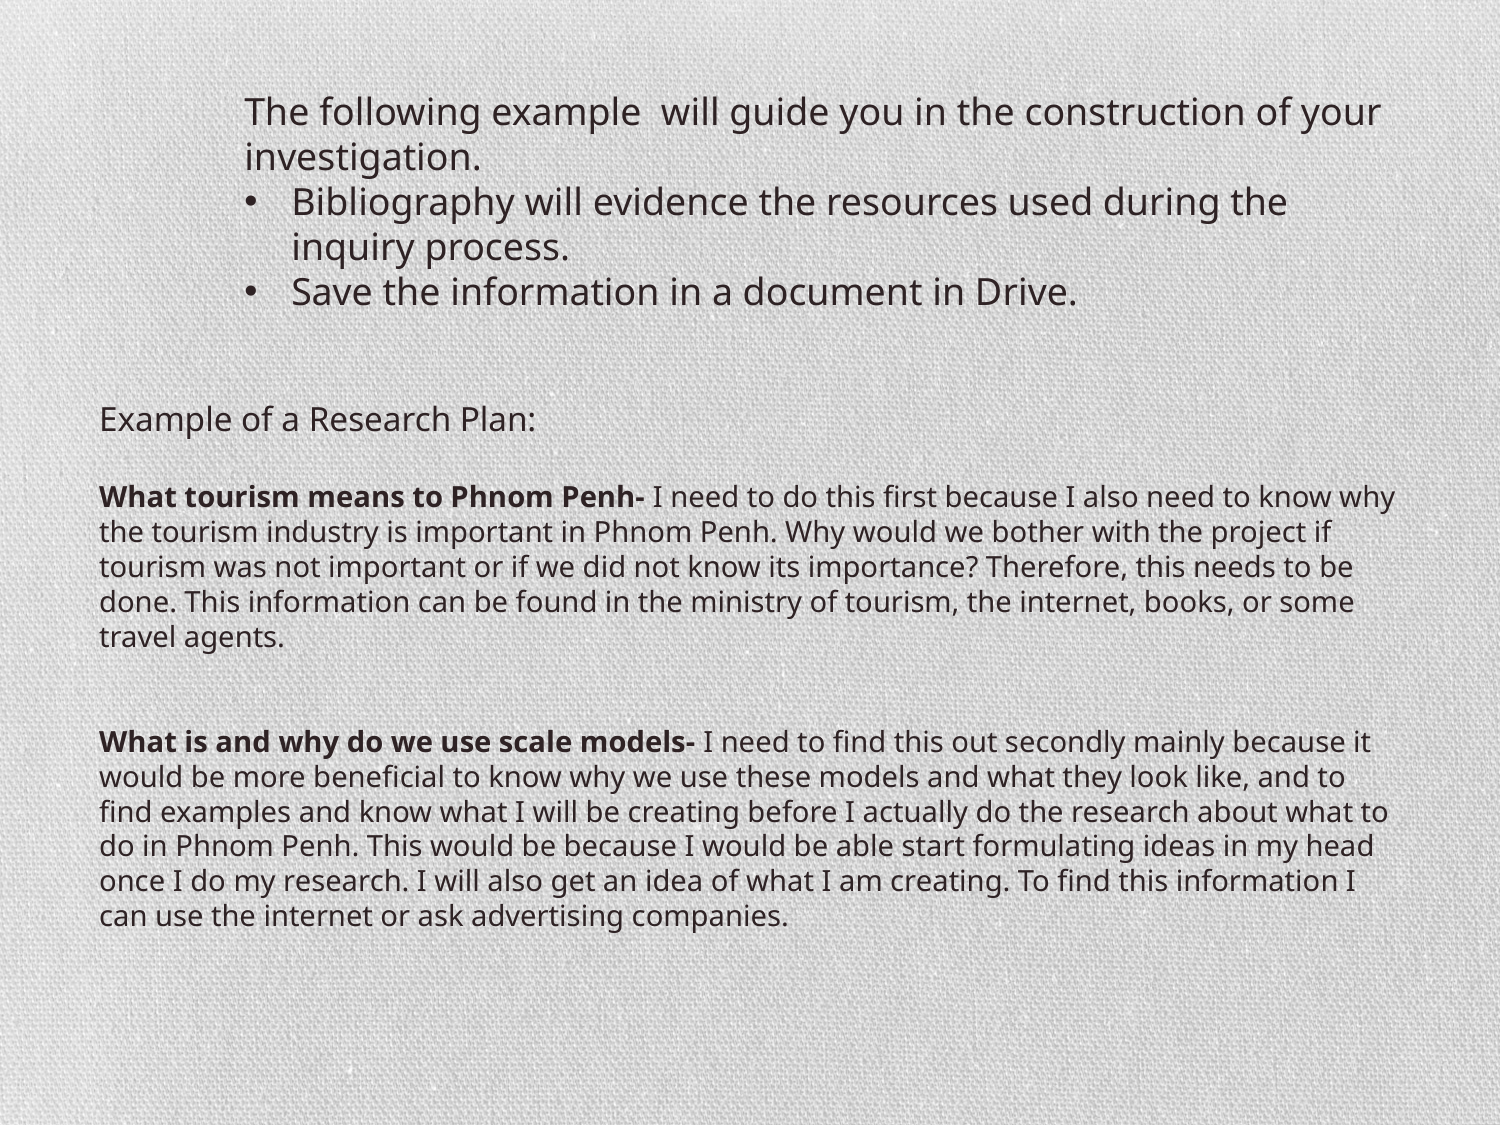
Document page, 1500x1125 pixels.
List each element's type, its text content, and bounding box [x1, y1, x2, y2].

text_box Example of a Research Plan: What tourism means to Phnom Penh- I need to do this first because I also need to know why the tourism industry is important in Phnom Penh. Why would we bother with the project if tourism was not important or if we did not know its importance? Therefore, this needs to be done. This information can be found in the ministry of tourism, the internet, books, or some travel agents. What is and why do we use scale models- I need to find this out secondly mainly because it would be more beneficial to know why we use these models and what they look like, and to find examples and know what I will be creating before I actually do the research about what to do in Phnom Penh. This would be because I would be able start formulating ideas in my head once I do my research. I will also get an idea of what I am creating. To find this information I can use the internet or ask advertising companies. [84, 390, 1413, 985]
text_box The following example will guide you in the construction of your investigation. Bibliography will evidence the resources used during the inquiry process. Save the information in a document in Drive. [229, 80, 1413, 321]
